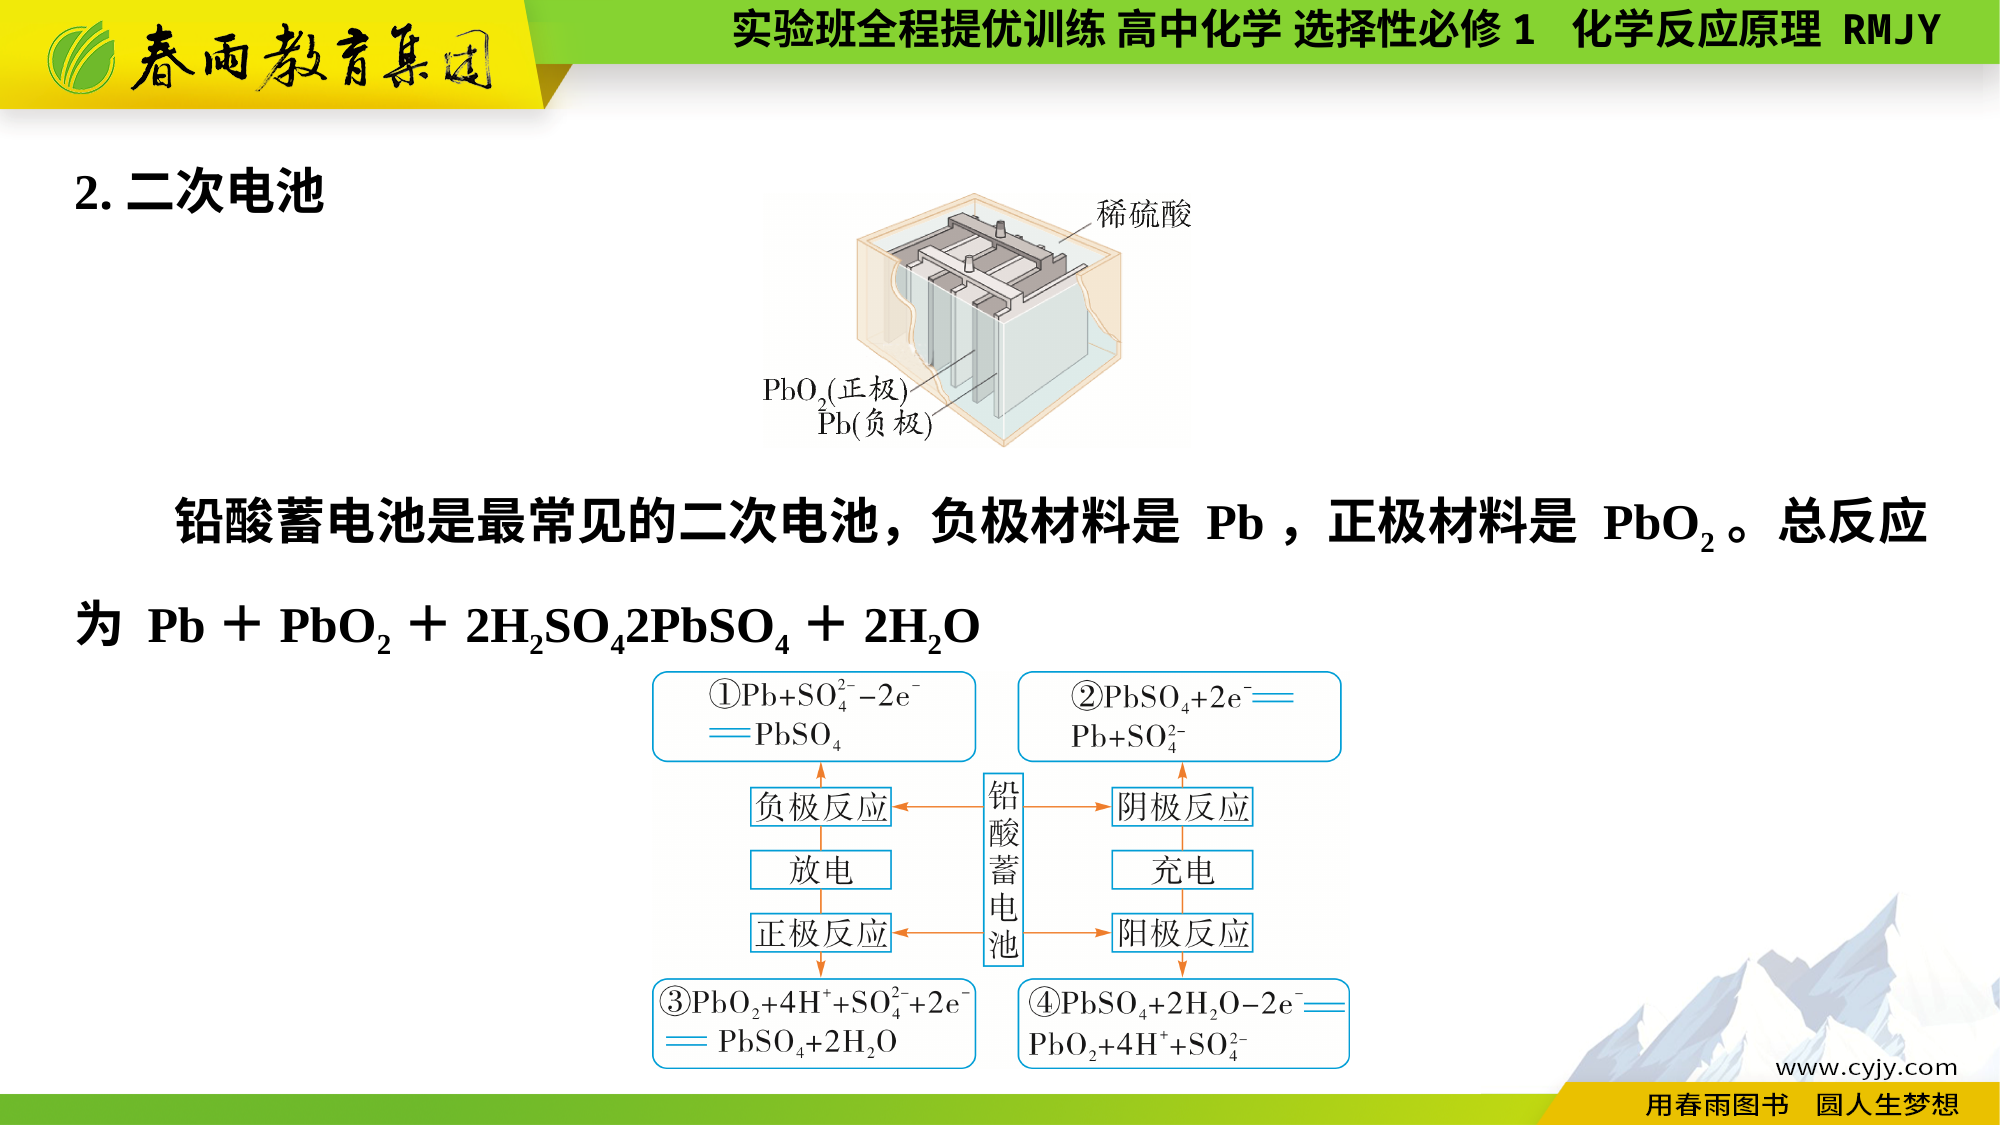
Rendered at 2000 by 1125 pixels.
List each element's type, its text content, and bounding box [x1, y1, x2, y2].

picture [0, 0, 2000, 1125]
text_box 2.二次电池 [59, 122, 1944, 228]
